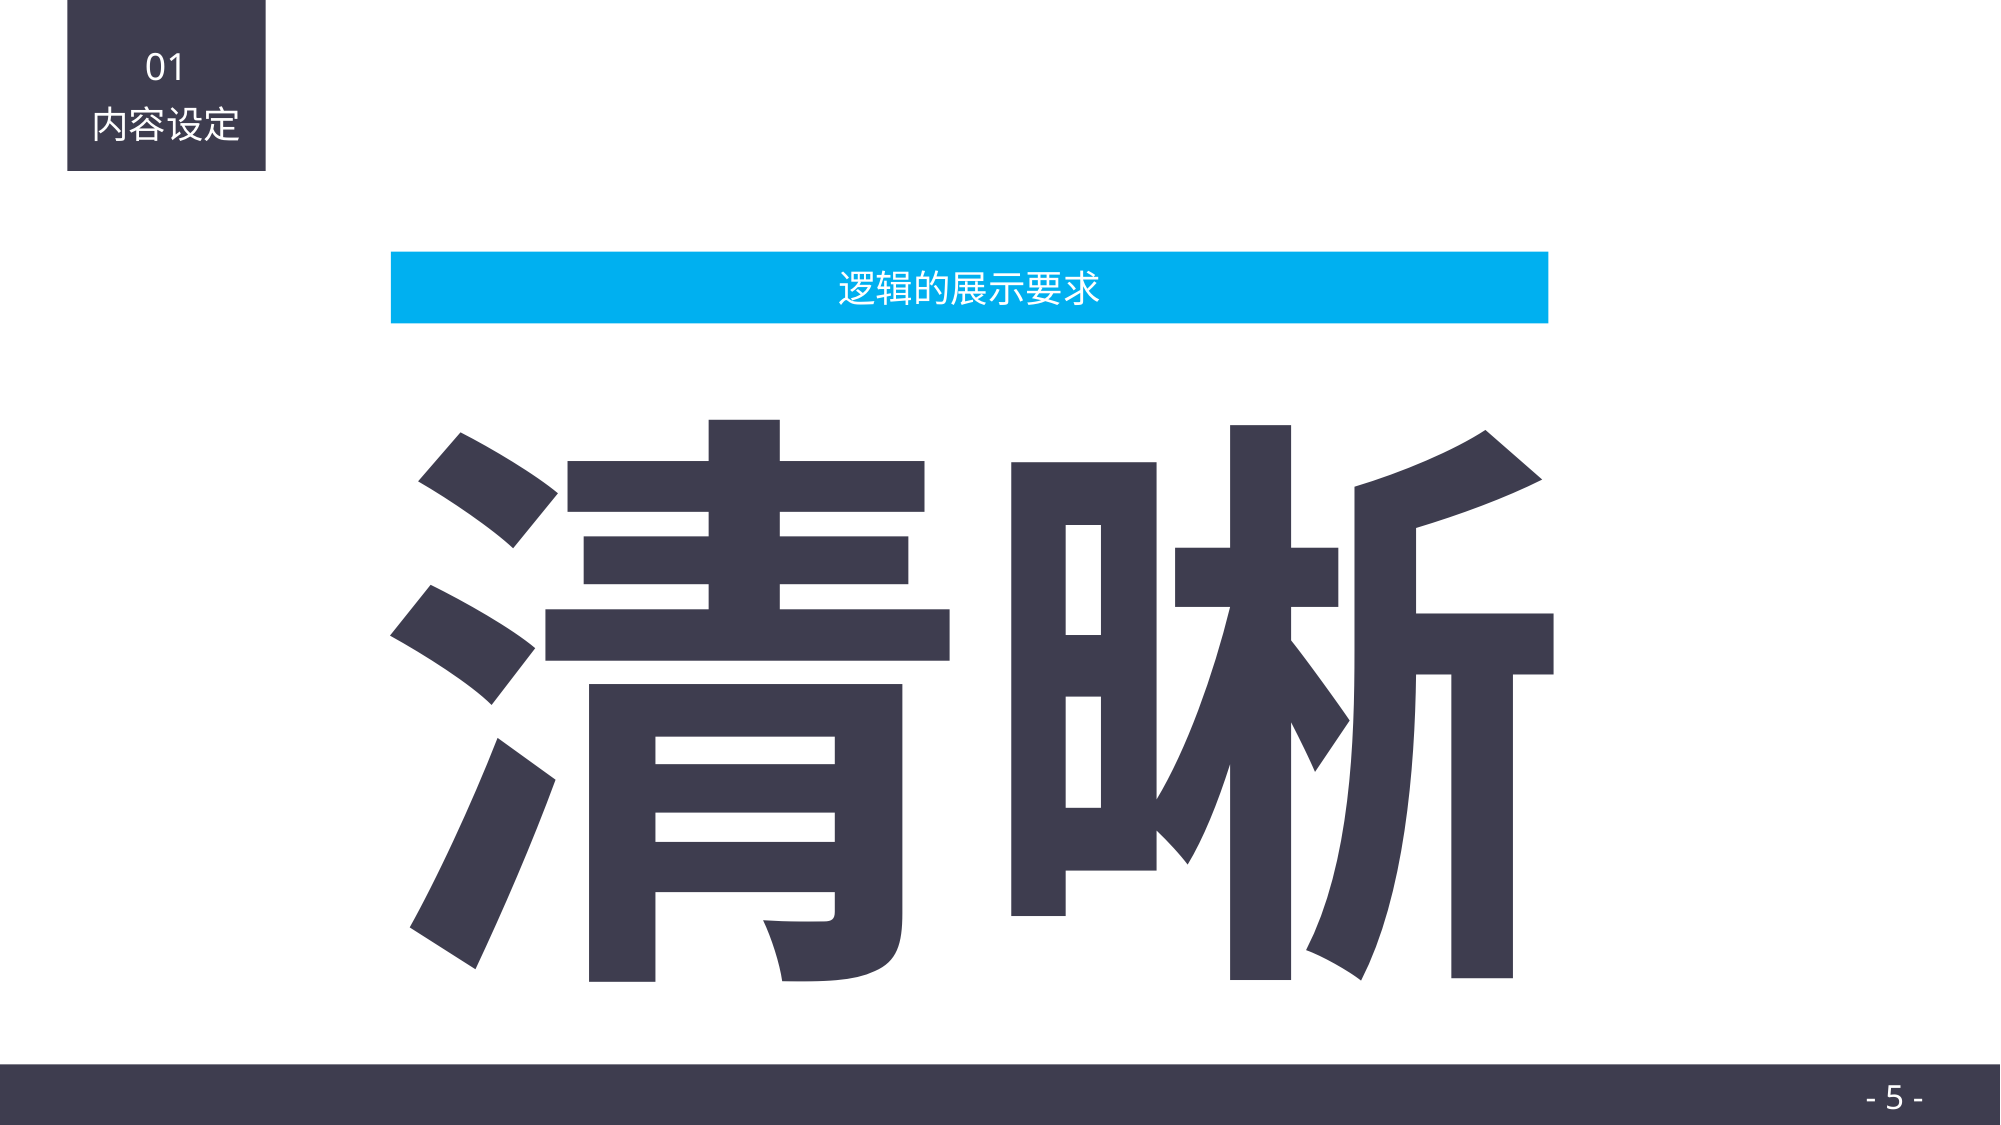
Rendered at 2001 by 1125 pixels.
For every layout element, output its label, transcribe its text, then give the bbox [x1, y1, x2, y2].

text_box 清晰 [361, 323, 1587, 1056]
text_box 逻辑的展示要求 [390, 251, 1549, 323]
text_box 01 内容设定 [67, 21, 266, 154]
